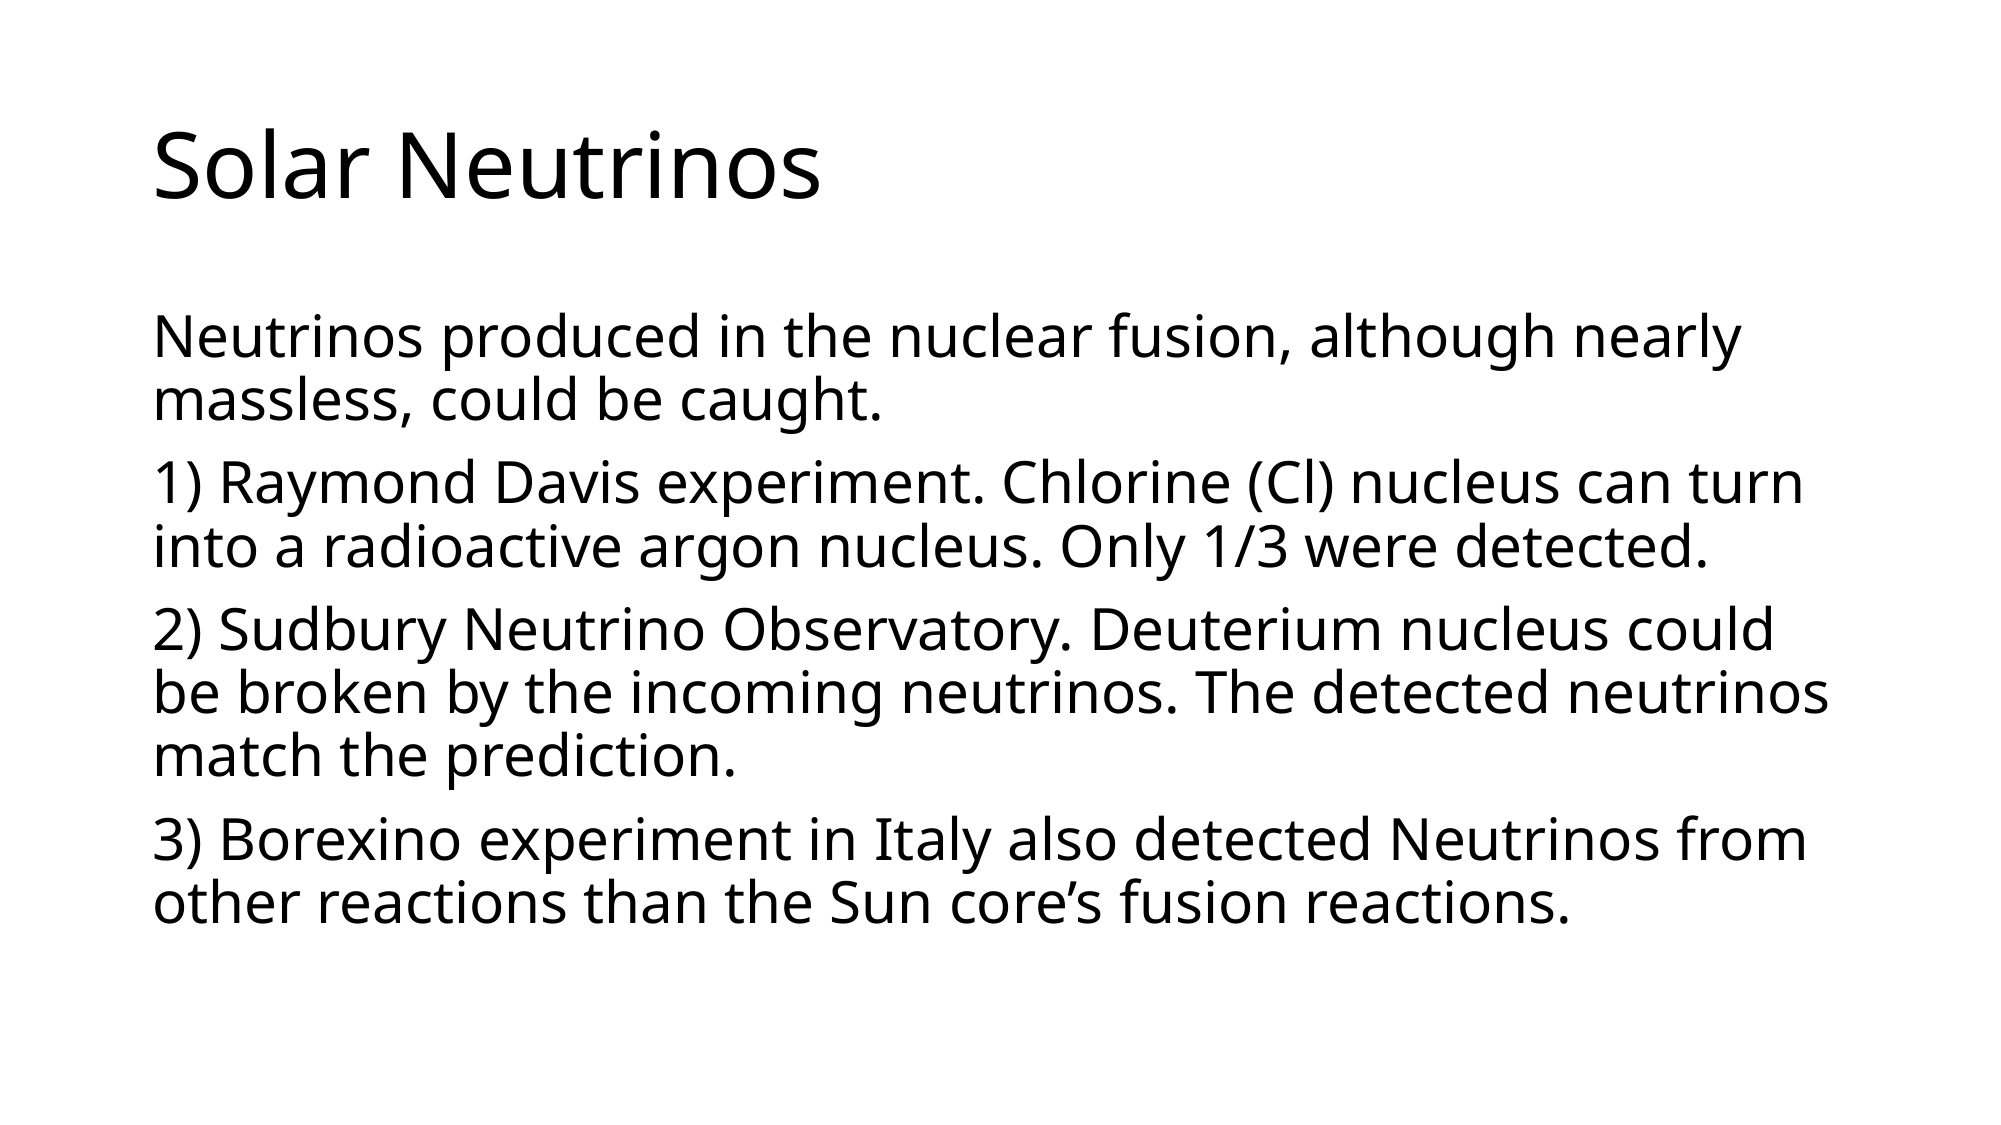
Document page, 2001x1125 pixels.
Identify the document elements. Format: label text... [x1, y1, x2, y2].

title Solar Neutrinos [137, 59, 1863, 278]
list Neutrinos produced in the nuclear fusion, although nearly massless, could be caught. 1) Raymond Davis experiment. Chlorine (Cl) nucleus can turn into a radioactive argon nucleus. Only 1/3 were detected. 2) Sudbury Neutrino Observatory. Deuterium nucleus could be broken by the incoming neutrinos. The detected neutrinos match the prediction. 3) Borexino experiment in Italy also detected Neutrinos from other reactions than the Sun core’s fusion reactions. [137, 299, 1863, 1014]
